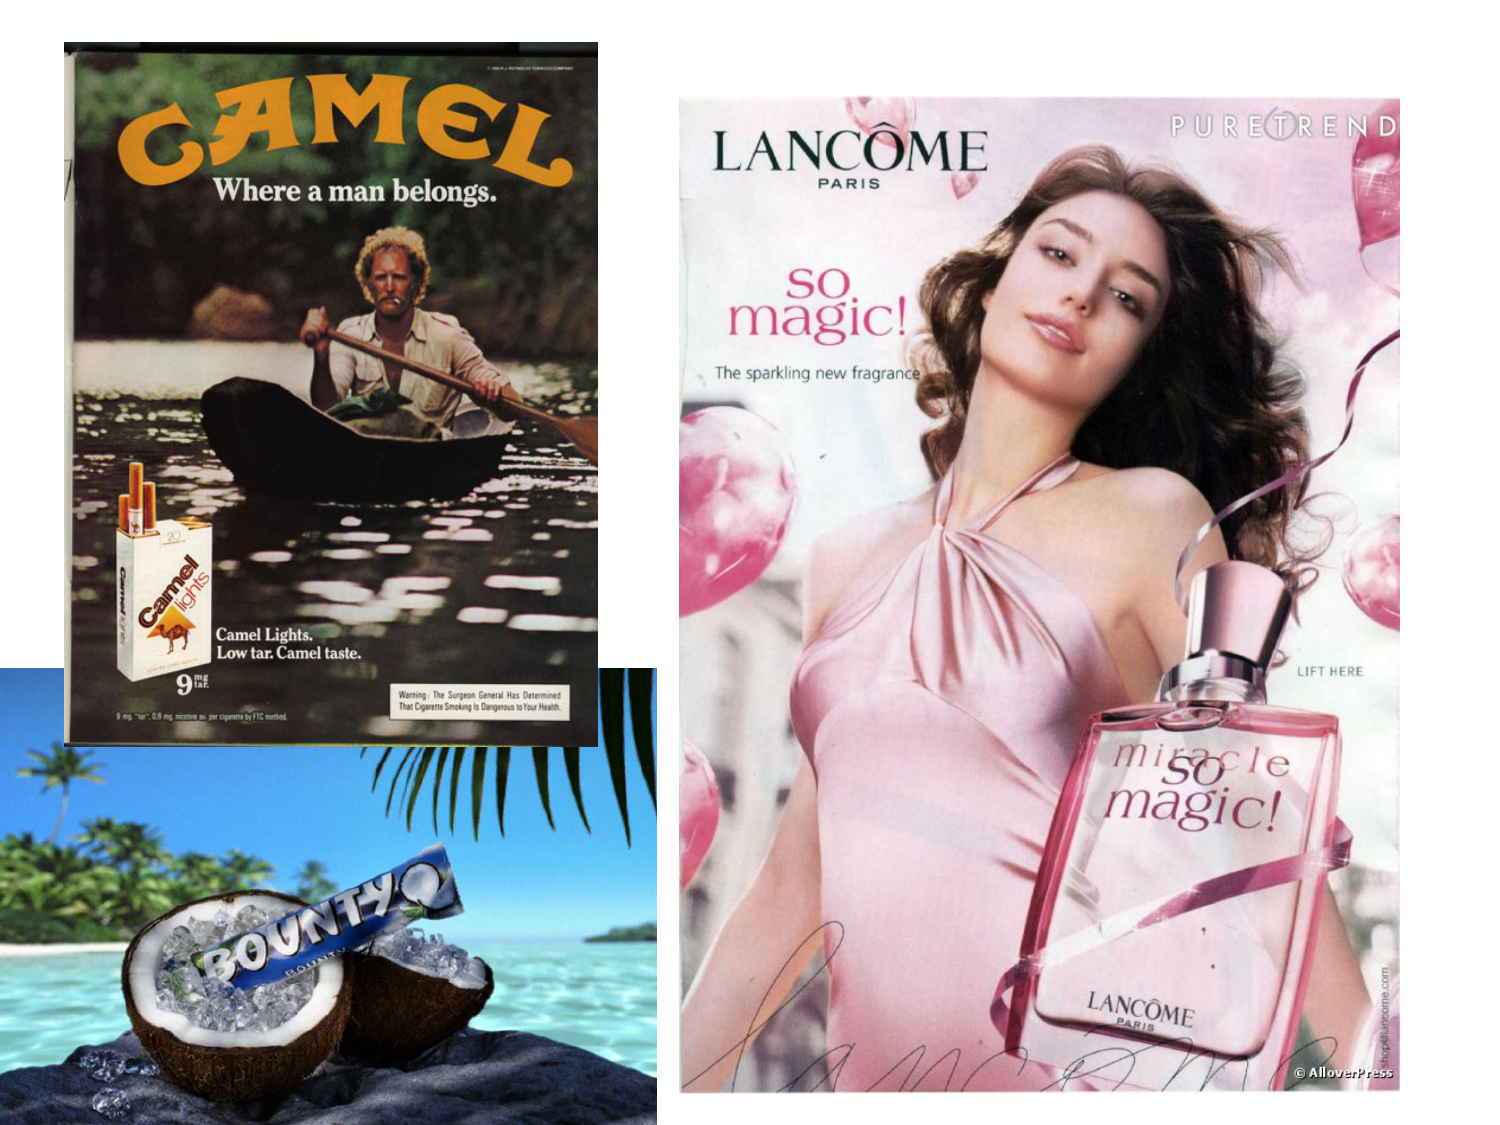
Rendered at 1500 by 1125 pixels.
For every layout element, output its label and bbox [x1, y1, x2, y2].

picture [0, 42, 657, 1125]
picture [679, 95, 1400, 1095]
